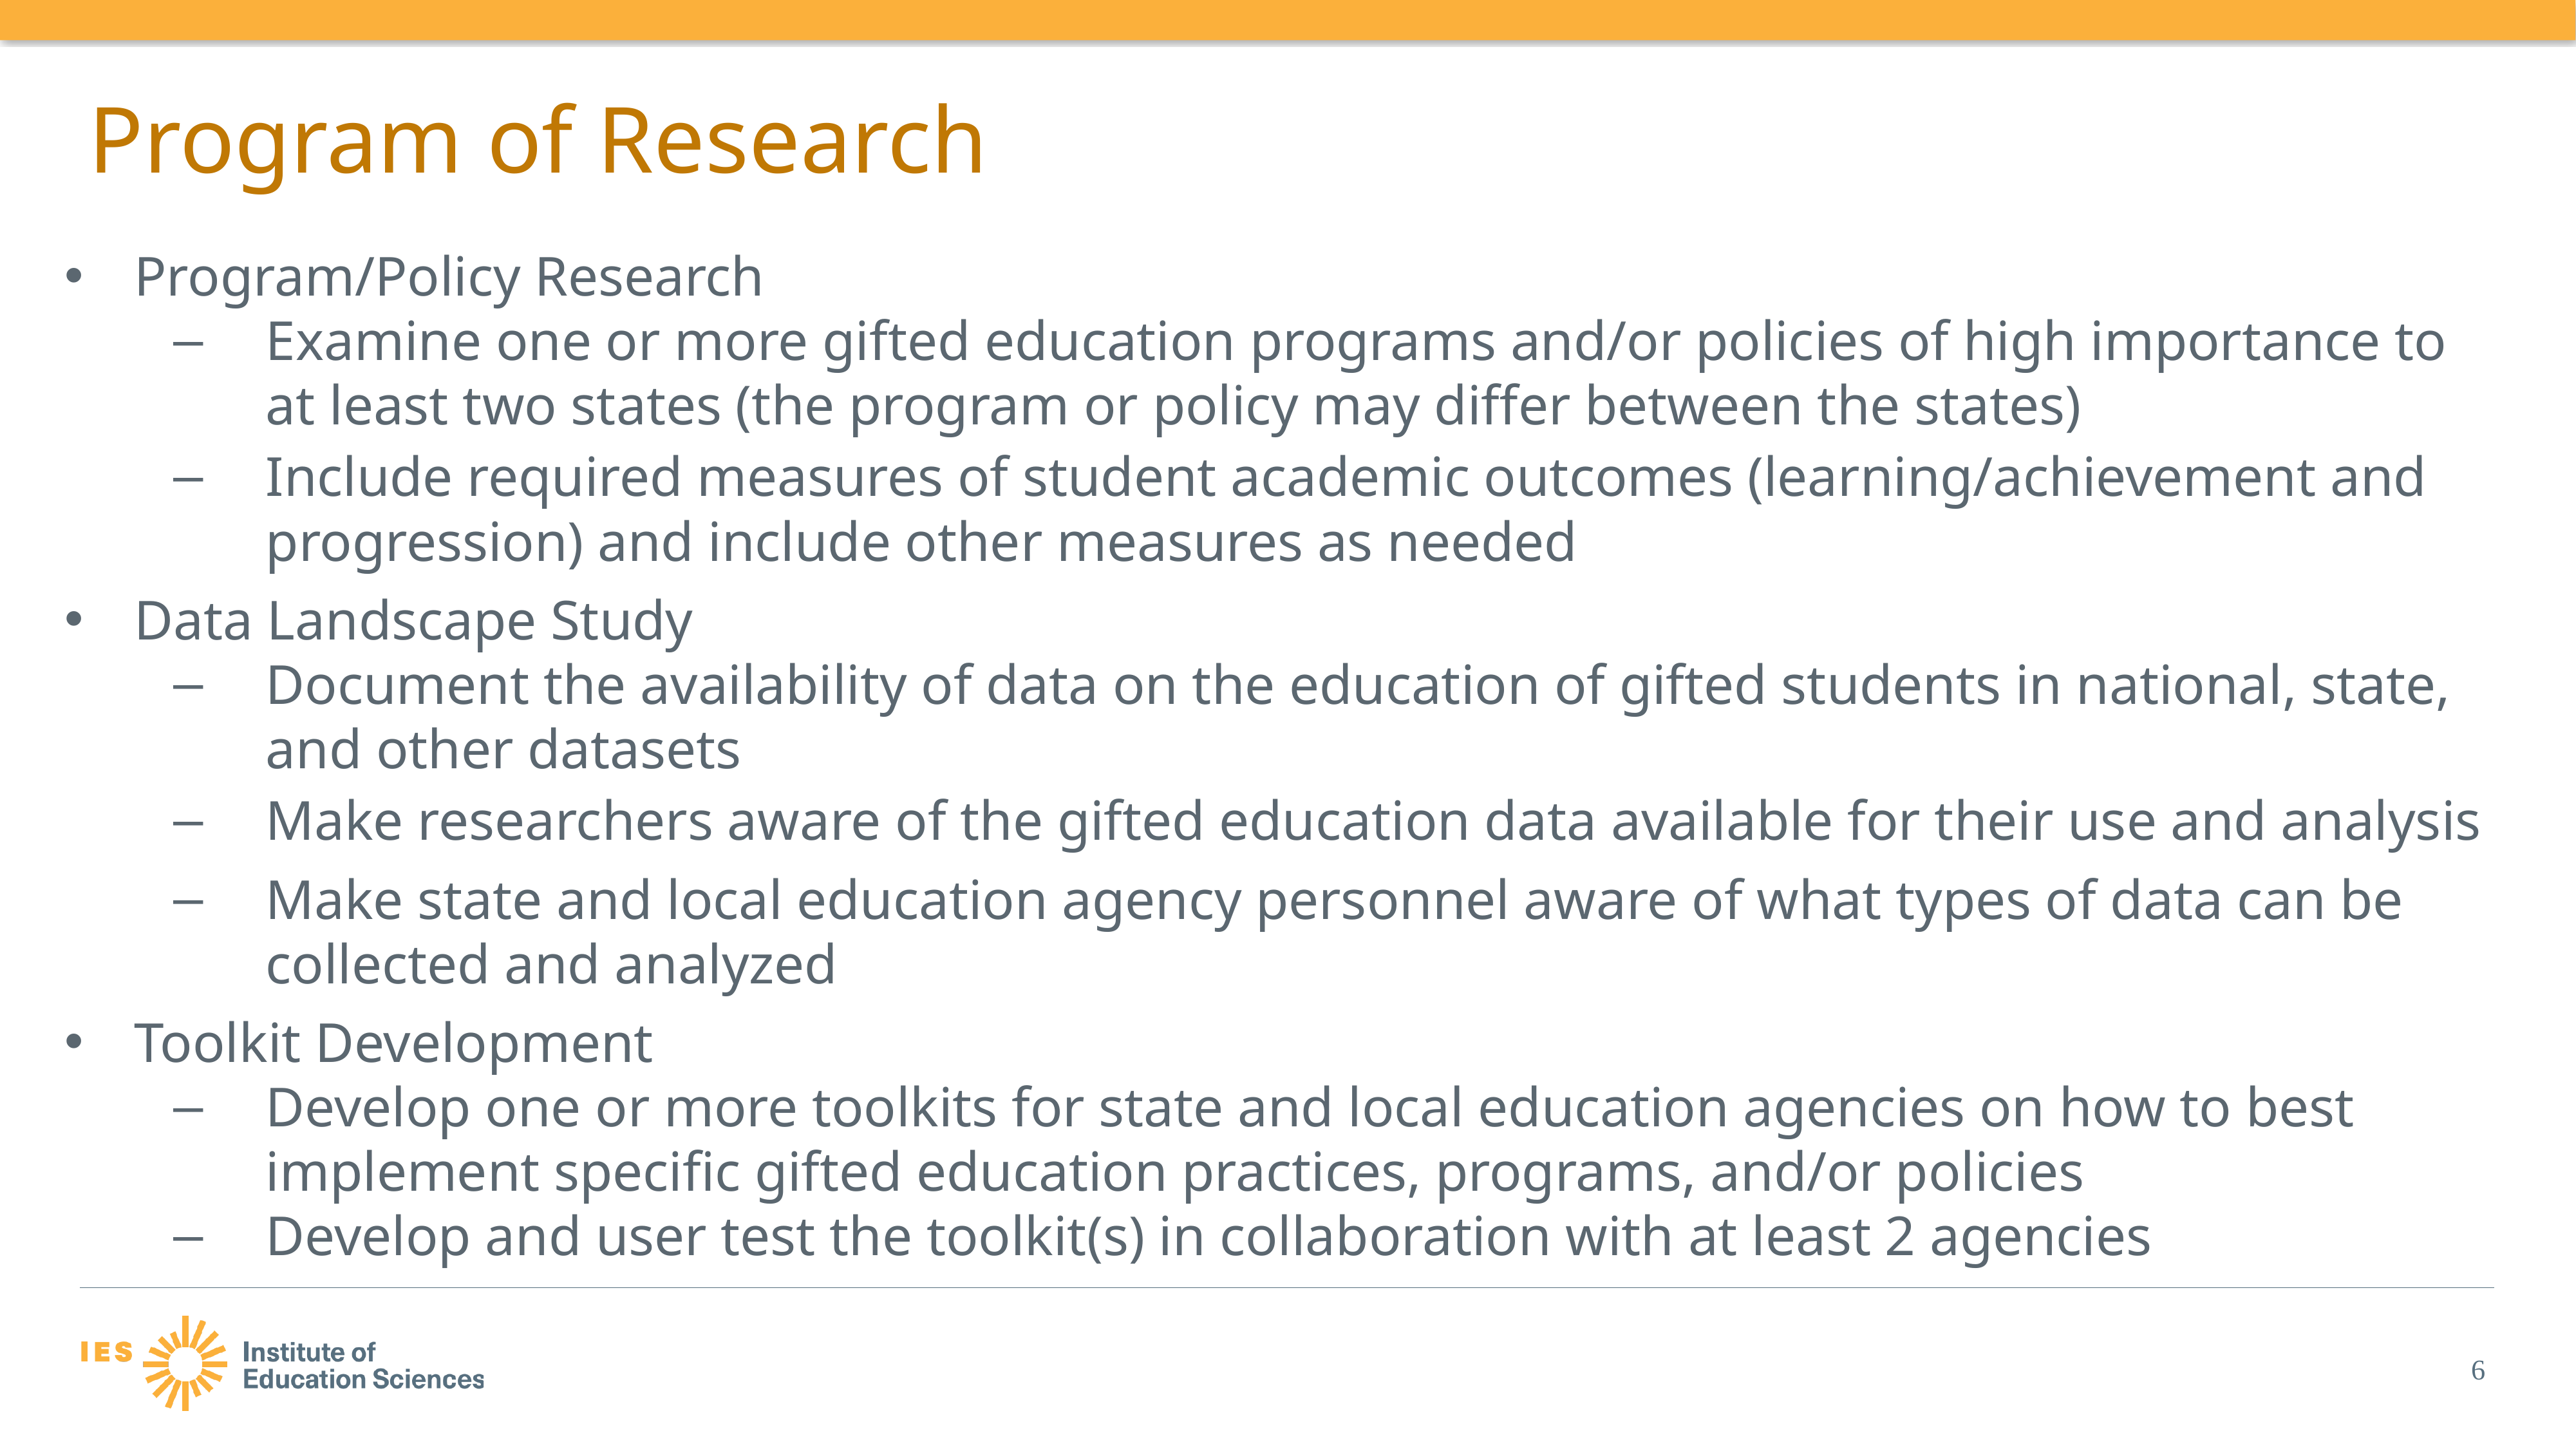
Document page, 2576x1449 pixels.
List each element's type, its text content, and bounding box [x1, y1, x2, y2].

slide_number 6 [2394, 1329, 2496, 1407]
title Program of Research [88, 81, 2423, 211]
list Program/Policy Research Examine one or more gifted education programs and/or policies of high importance to at least two states (the program or policy may differ between the states) Include required measures of student academic outcomes (learning/achievement and progression) and include other measures as needed Data Landscape Study Document the availability of data on the education of gifted students in national, state, and other datasets Make researchers aware of the gifted education data available for their use and analysis Make state and local education agency personnel aware of what types of data can be collected and analyzed Toolkit Development Develop one or more toolkits for state and local education agencies on how to best implement specific gifted education practices, programs, and/or policies Develop and user test the toolkit(s) in collaboration with at least 2 agencies [64, 216, 2496, 1295]
